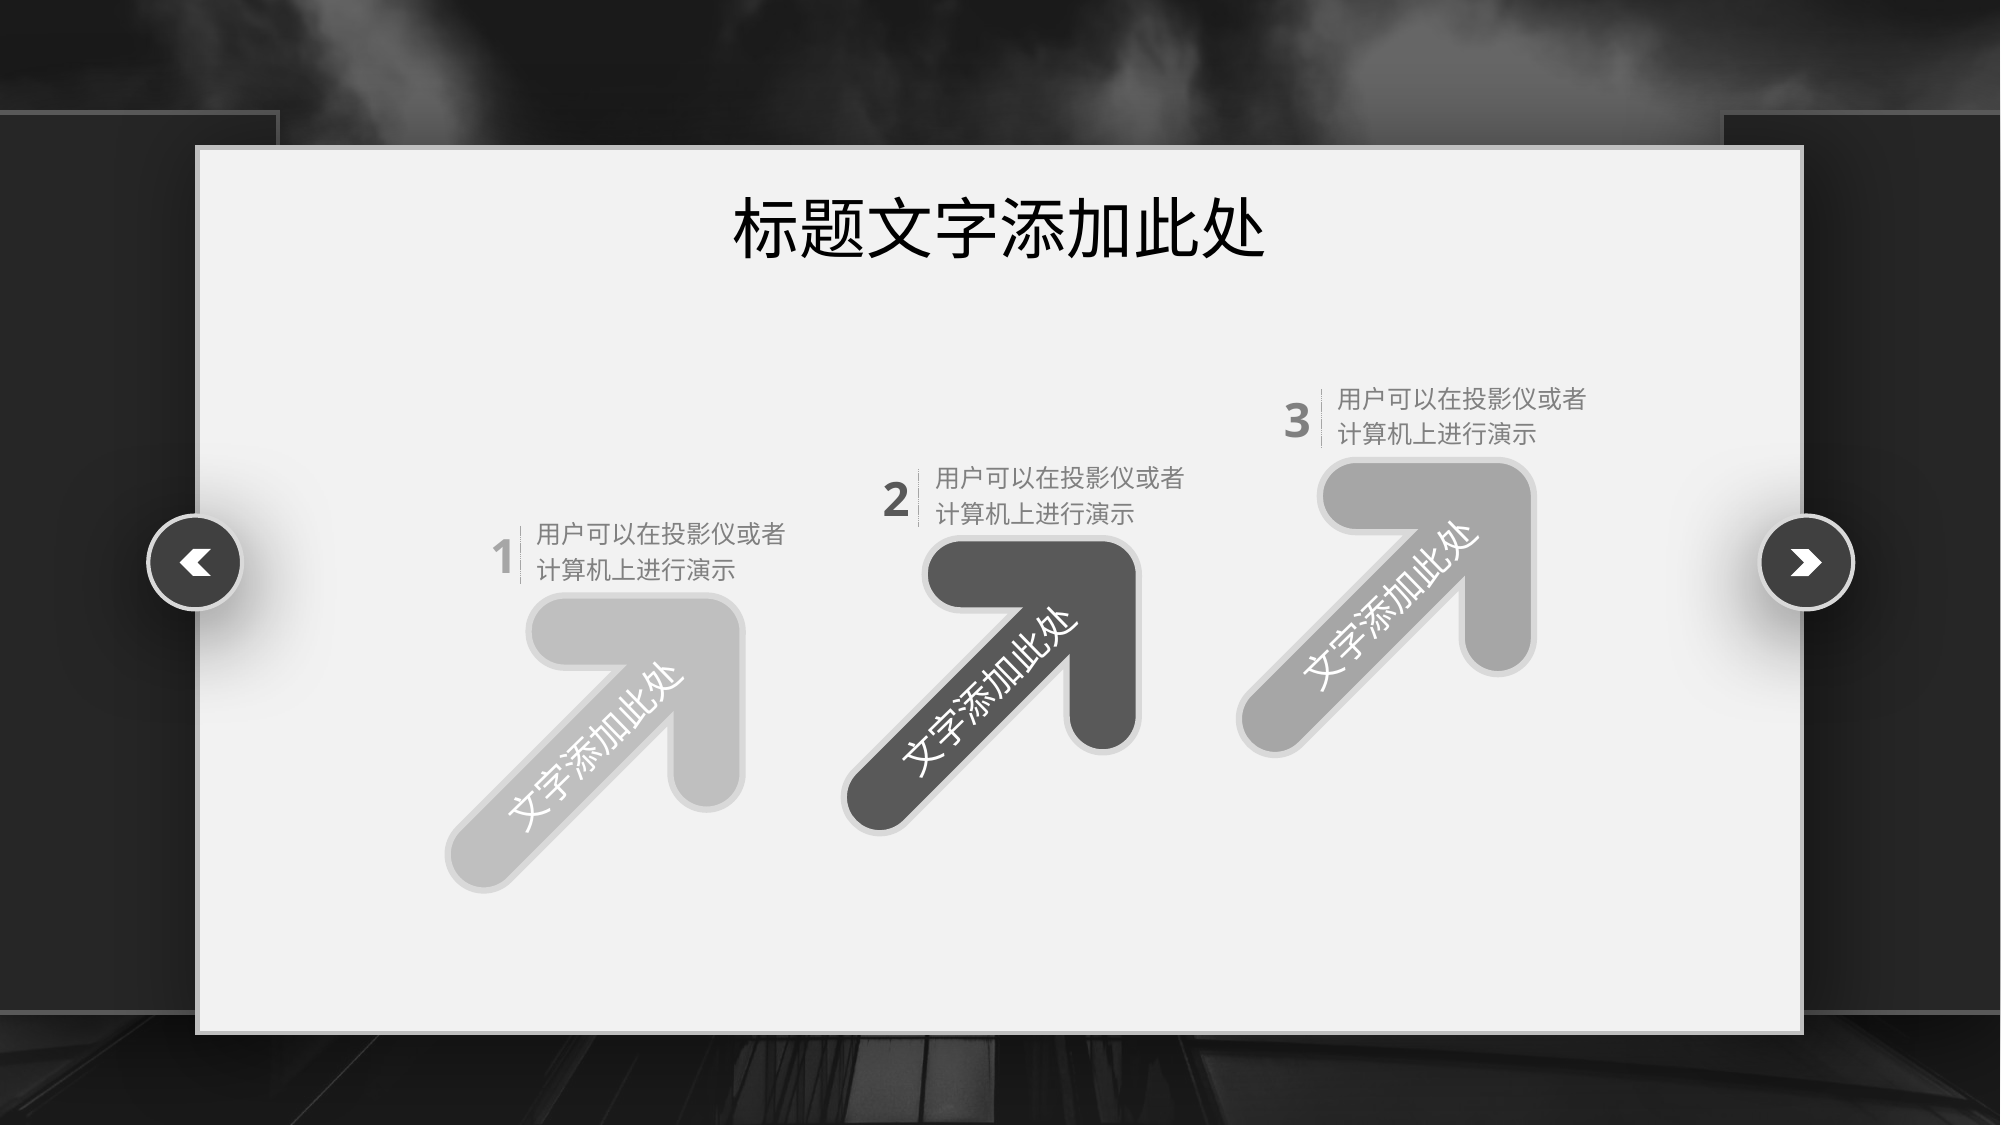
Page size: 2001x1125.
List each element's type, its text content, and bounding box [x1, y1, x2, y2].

text_box 用户可以在投影仪或者计算机上进行演示 [1322, 369, 1625, 457]
text_box 标题文字添加此处 [718, 179, 1282, 274]
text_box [447, 389, 1581, 891]
